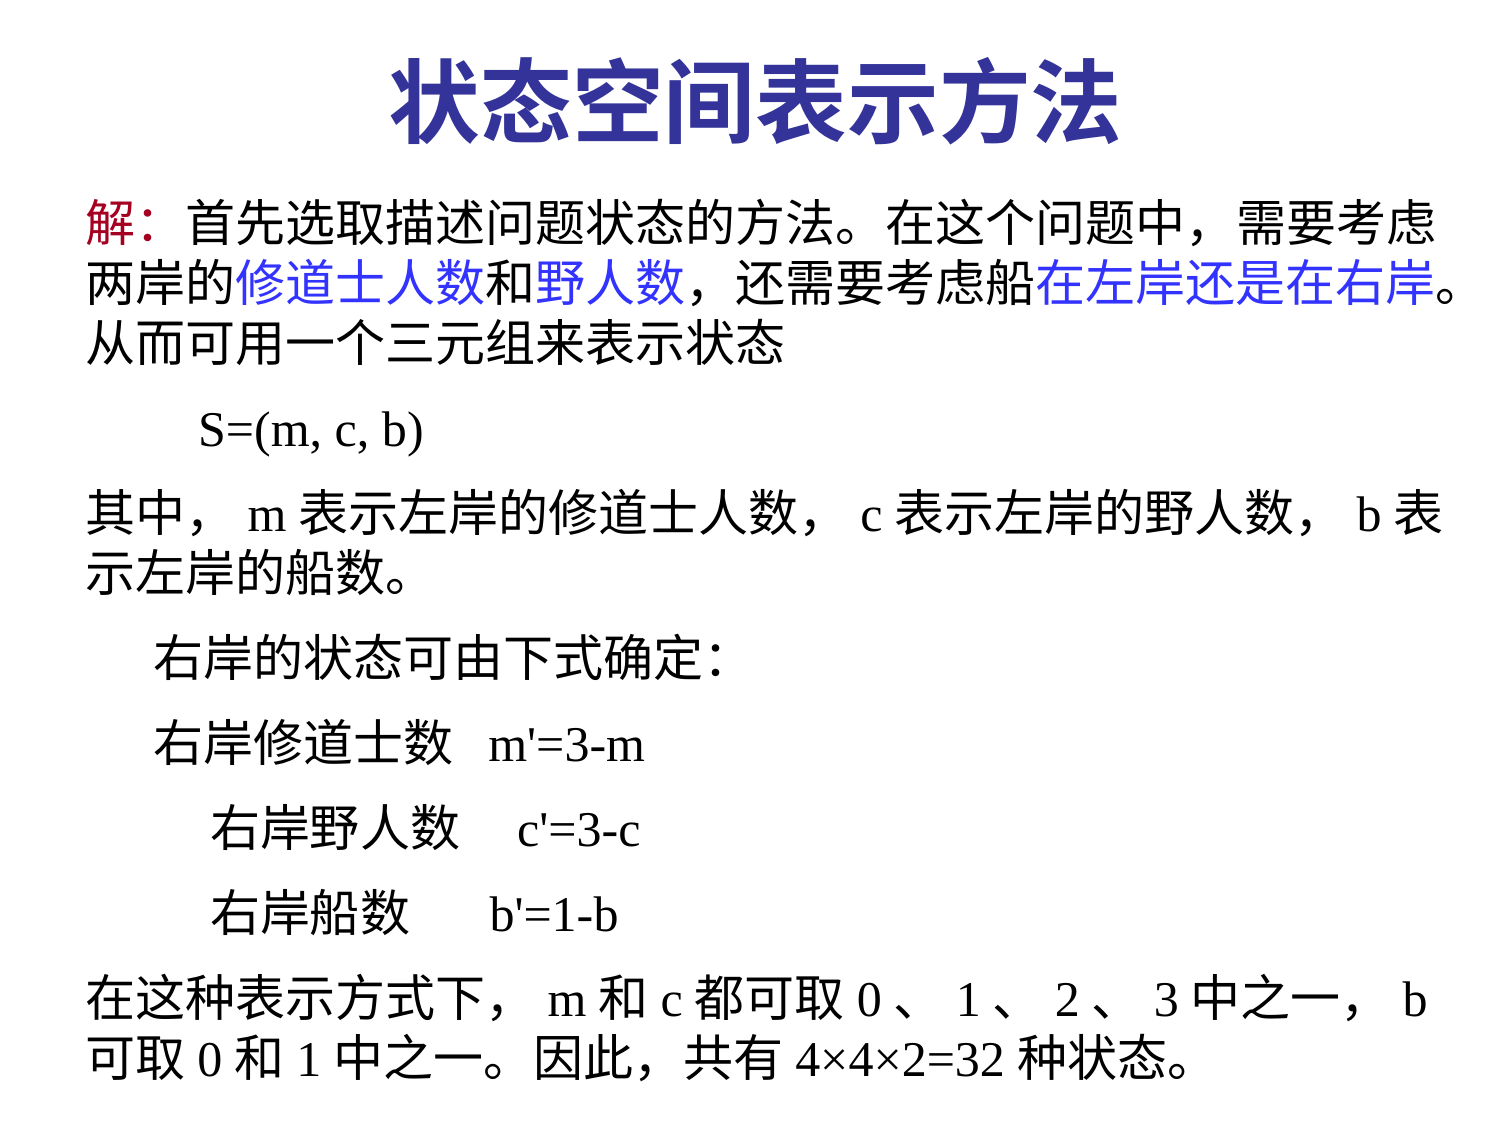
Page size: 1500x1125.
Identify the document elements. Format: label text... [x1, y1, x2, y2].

text_box 状态空间表示方法 [177, 36, 1335, 162]
text_box 解：首先选取描述问题状态的方法。在这个问题中，需要考虑两岸的修道士人数和野人数，还需要考虑船在左岸还是在右岸。从而可用一个三元组来表示状态 S=(m, c, b) 其中，m表示左岸的修道士人数，c表示左岸的野人数，b表示左岸的船数。 右岸的状态可由下式确定： 右岸修道士数 m'=3-m 右岸野人数 c'=3-c 右岸船数 b'=1-b 在这种表示方式下，m和c都可取0、1、2、3中之一，b可取0和1中之一。因此，共有4×4×2=32种状态。 [70, 184, 1465, 1095]
